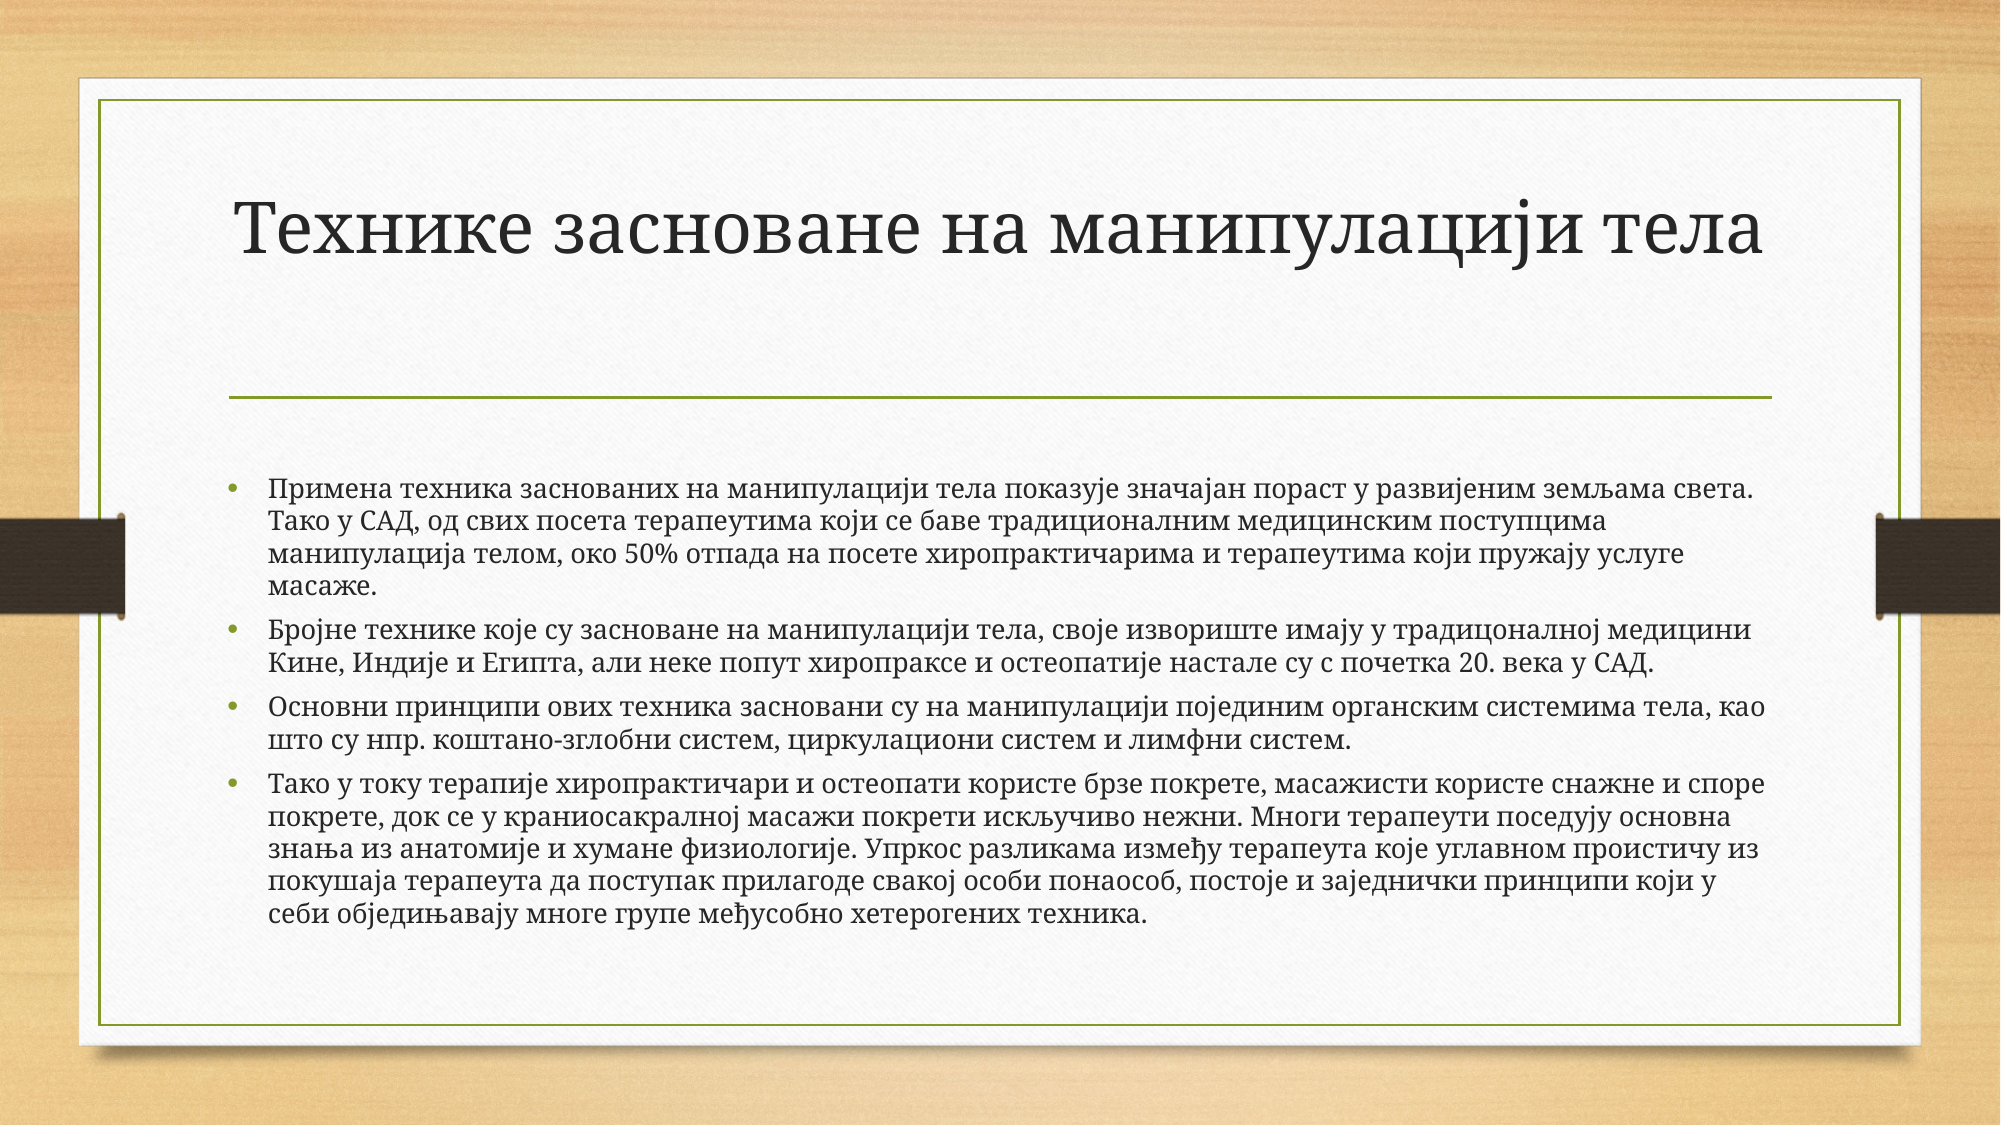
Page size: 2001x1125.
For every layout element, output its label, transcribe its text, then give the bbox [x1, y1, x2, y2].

list Примена техника заснованих на манипулацији тела показује значајан пораст у развијеним земљама света. Тако у САД, од свих посета терапеутима који се баве традиционалним медицинским поступцима манипулација телом, око 50% отпада на посете хиропрактичарима и терапеутима који пружају услуге масаже. Бројне технике које су засноване на манипулацији тела, своје извориште имају у традицоналној медицини Кине, Индије и Египта, али неке попут хиропраксе и остеопатије настале су с почетка 20. века у САД. Основни принципи ових техника засновани су на манипулацији појединим органским системима тела, као што су нпр. коштано-зглобни систем, циркулациони систем и лимфни систем. Тако у току терапије хиропрактичари и остеопати користе брзе покрете, масажисти користе снажне и споре покрете, док се у краниосакралној масажи покрети искључиво нежни. Многи терапеути поседују основна знања из анатомије и хумане физиологије. Упркос разликама између терапеута које углавном проистичу из покушаја терапеута да поступак прилагоде свакој особи понаособ, постоје и заједнички принципи који у себи обједињавају многе групе међусобно хетерогених техника. [212, 419, 1788, 964]
title Технике засноване на манипулацији тела [212, 161, 1788, 375]
picture [0, 0, 2001, 1125]
